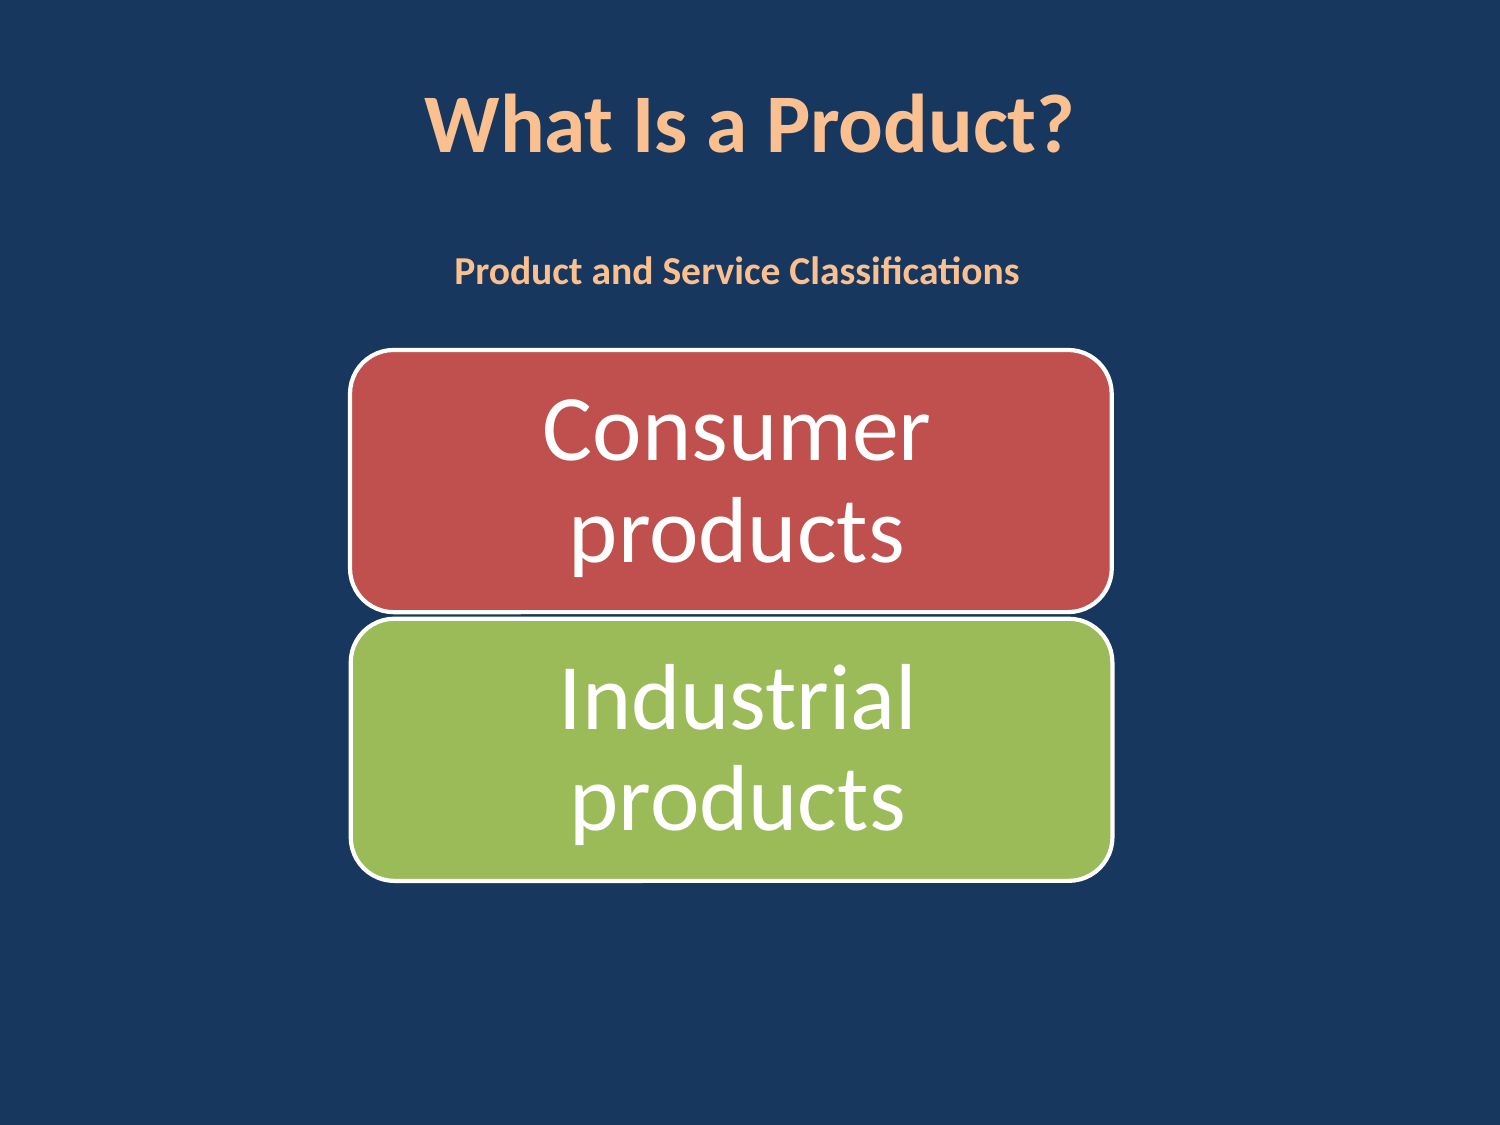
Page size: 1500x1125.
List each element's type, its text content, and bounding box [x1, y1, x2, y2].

list Product and Service Classifications [150, 237, 1325, 300]
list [349, 349, 1113, 888]
title What Is a Product? [112, 37, 1388, 225]
